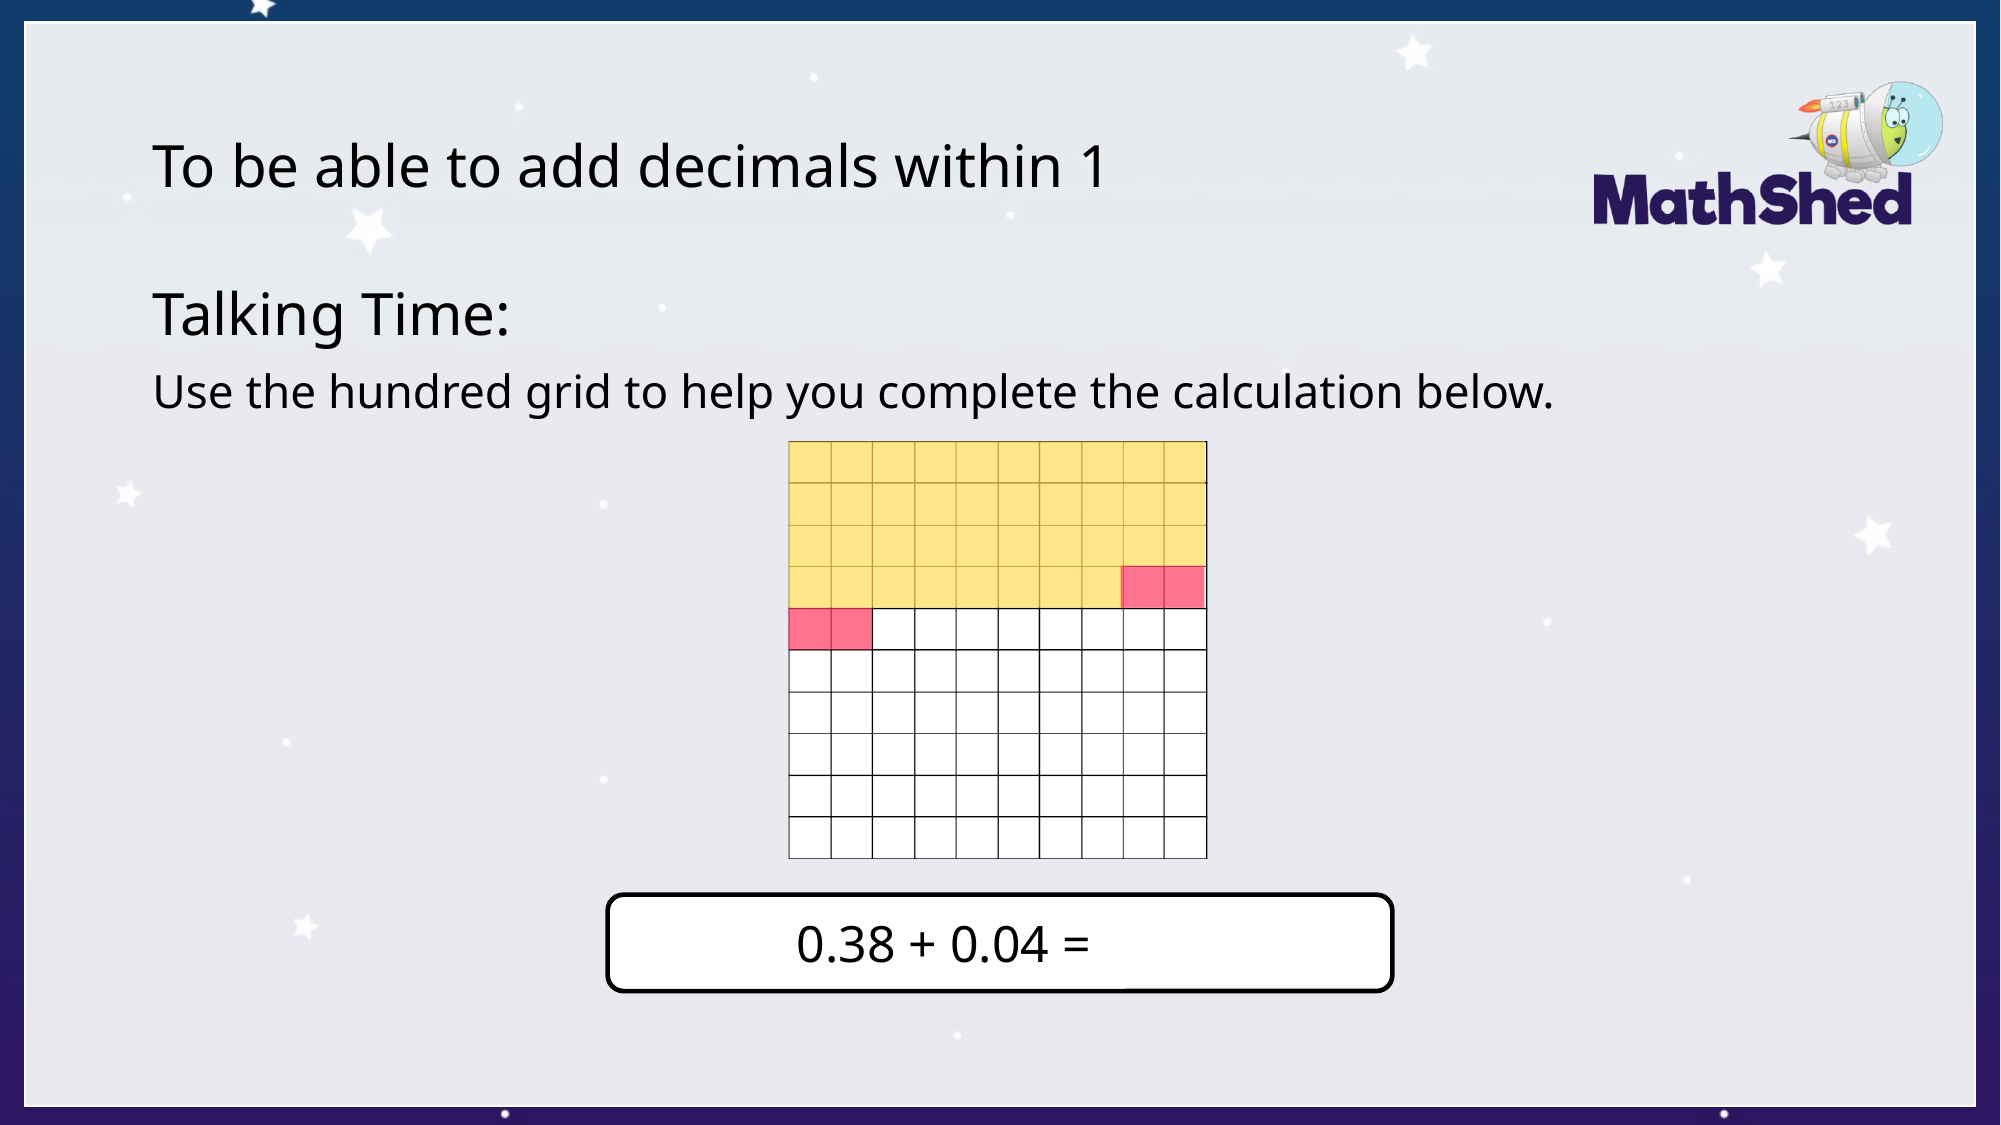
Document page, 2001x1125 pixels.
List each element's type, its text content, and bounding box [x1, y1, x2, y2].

text_box 0.38 + 0.04 = 0.42 [606, 893, 1394, 993]
title To be able to add decimals within 1 [137, 59, 1578, 277]
list Talking Time: Use the hundred grid to help you complete the calculation below. [137, 277, 1863, 992]
picture [0, 0, 2001, 1125]
